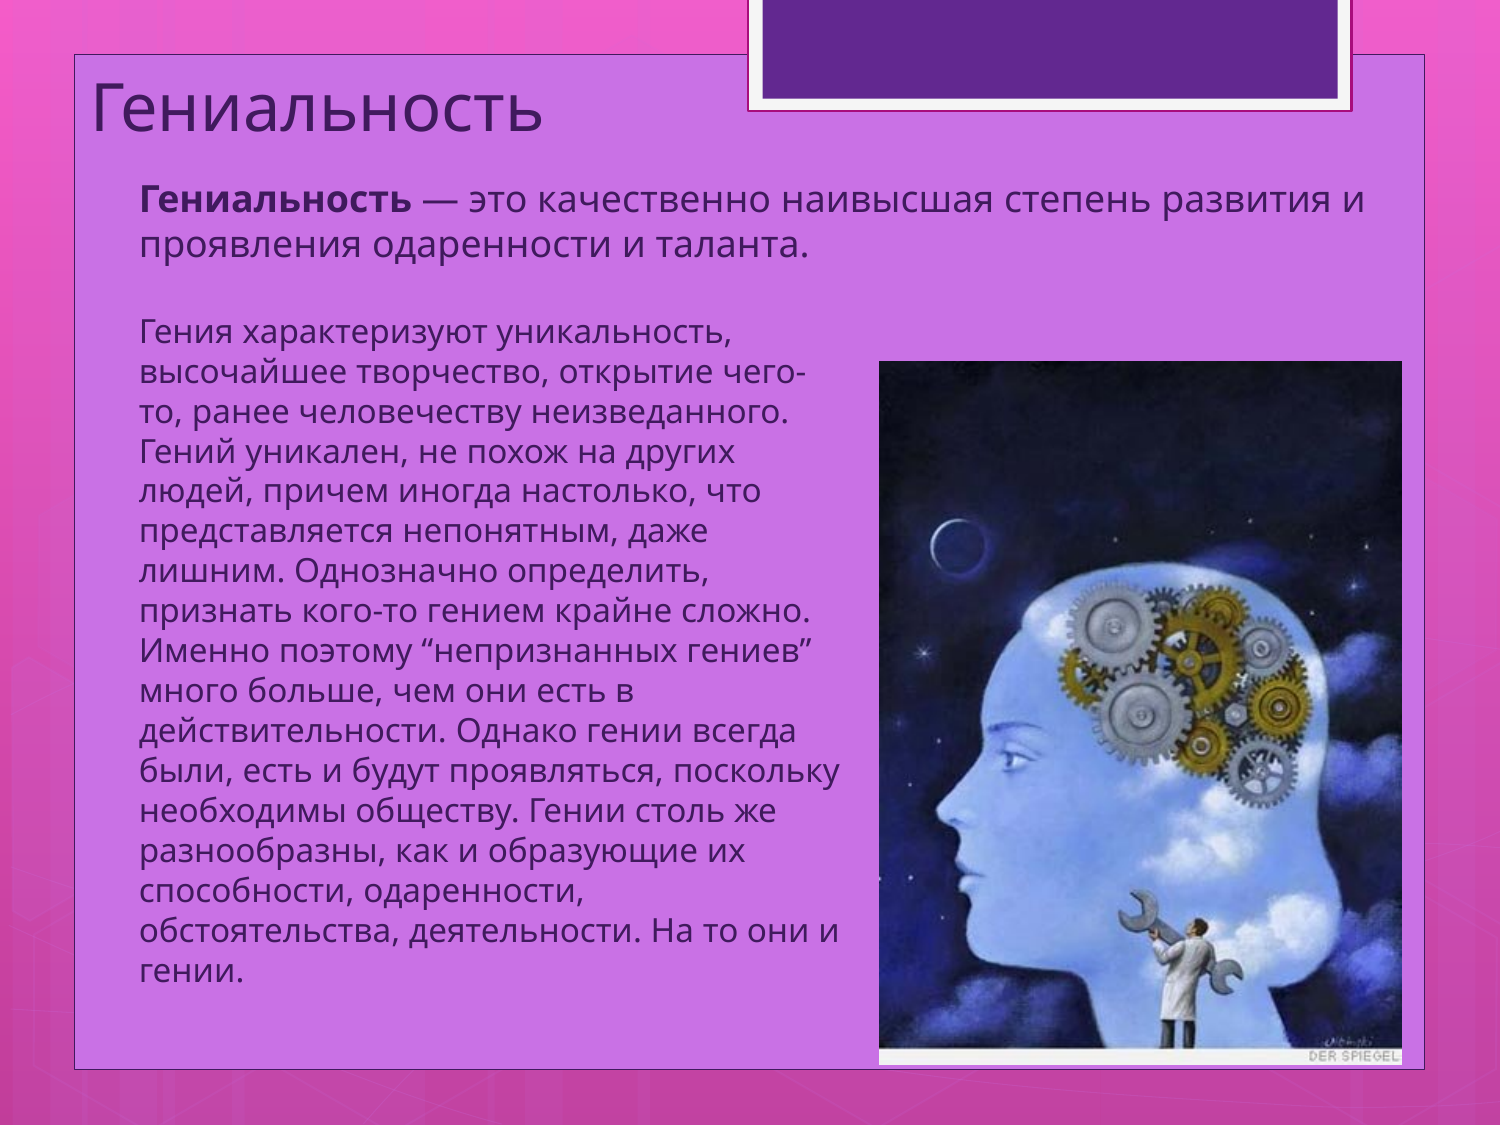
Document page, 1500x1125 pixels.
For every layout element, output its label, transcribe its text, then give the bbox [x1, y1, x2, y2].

picture [879, 361, 1402, 1065]
text_box Гения характеризуют уникальность, высочайшее творчество, открытие чего-то, ранее человечеству неизведанного. Гений уникален, не похож на других людей, причем иногда настолько, что представляется непонятным, даже лишним. Однозначно определить, признать кого-то гением крайне сложно. Именно поэтому “непризнанных гениев” много больше, чем они есть в действительности. Однако гении всегда были, есть и будут проявляться, поскольку необходимы обществу. Гении столь же разнообразны, как и образующие их способности, одаренности, обстоятельства, деятельности. На то они и гении. [123, 302, 857, 996]
title Гениальность [75, 45, 1383, 153]
text_box Гениальность — это качественно наивысшая степень развития и проявления одаренности и таланта. [123, 168, 1424, 273]
